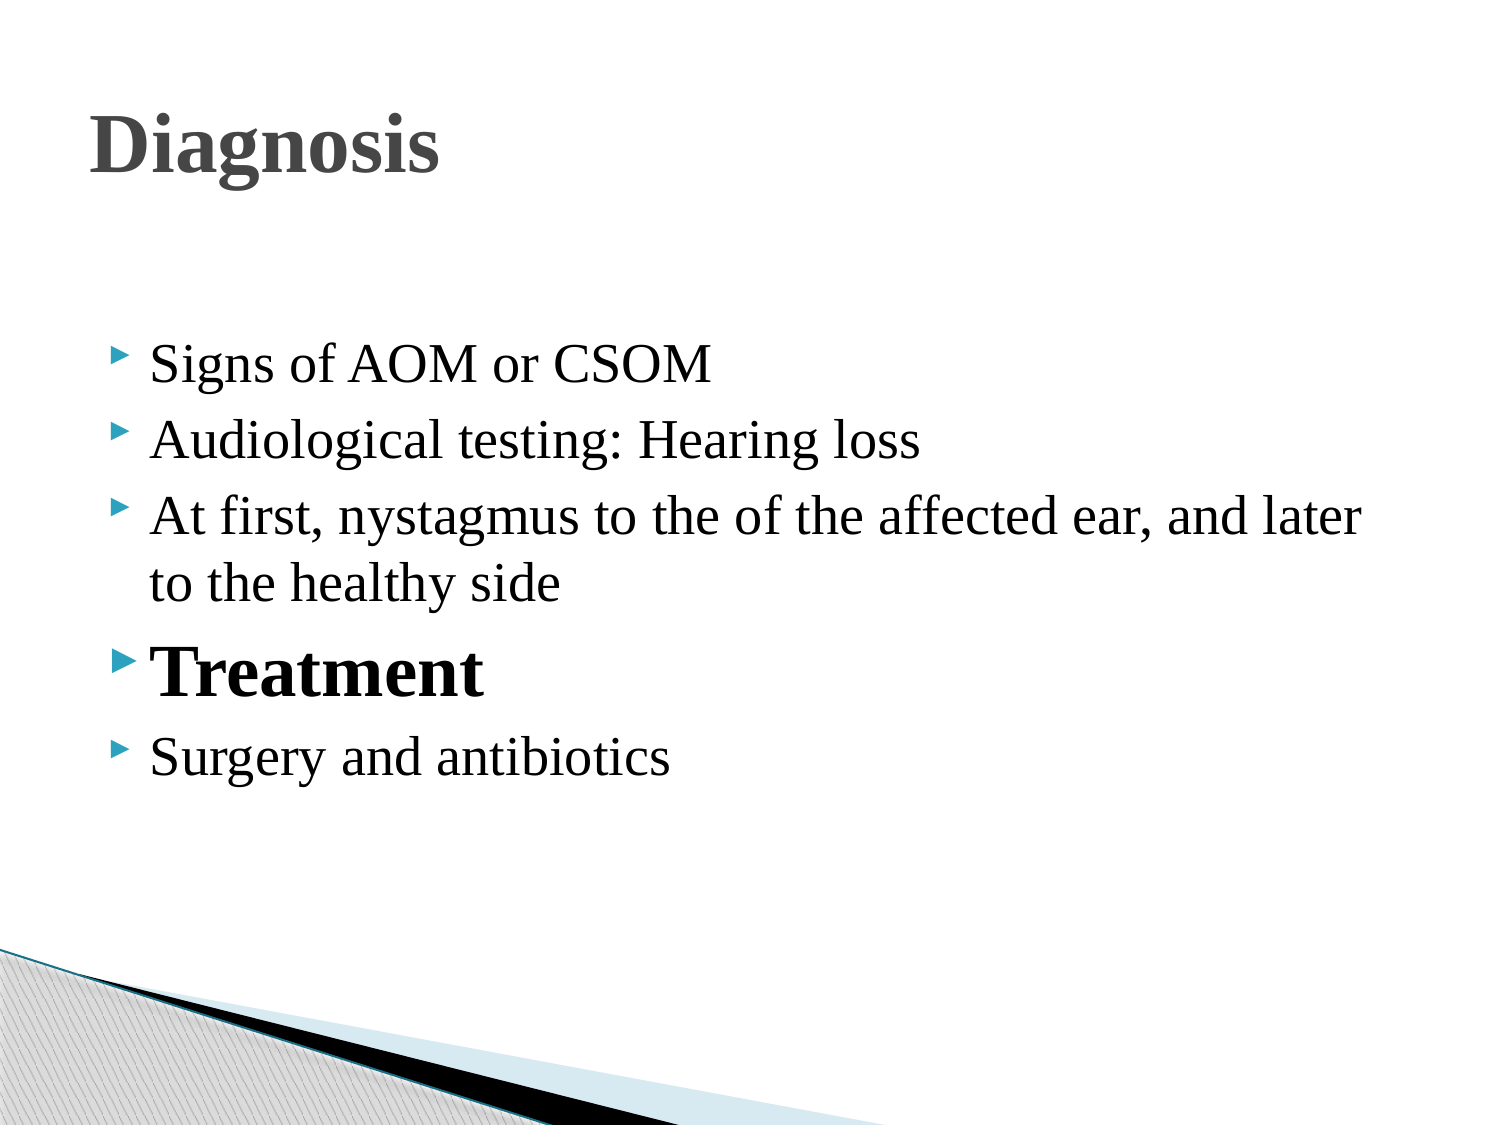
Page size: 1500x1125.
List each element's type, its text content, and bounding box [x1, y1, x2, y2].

title Diagnosis [75, 45, 1425, 233]
list Signs of AOM or CSOM Audiological testing: Hearing loss At first, nystagmus to the of the affected ear, and later to the healthy side Treatment Surgery and antibiotics [75, 243, 1425, 986]
